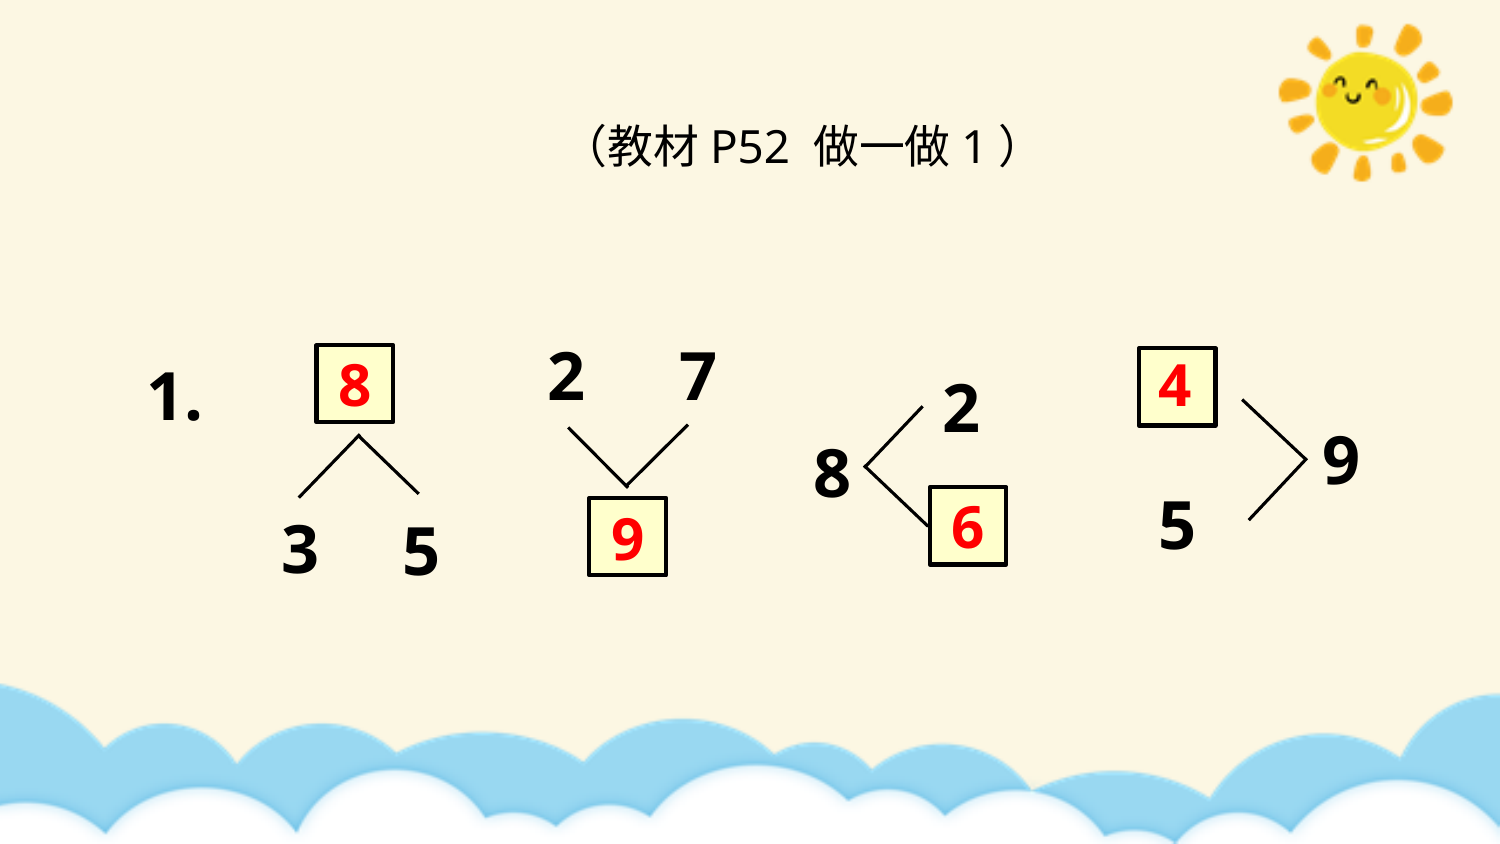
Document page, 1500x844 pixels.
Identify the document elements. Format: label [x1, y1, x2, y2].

text_box [584, 385, 674, 471]
text_box [1202, 417, 1292, 503]
text_box [314, 452, 403, 538]
picture [0, 0, 1500, 844]
text_box [879, 423, 969, 510]
